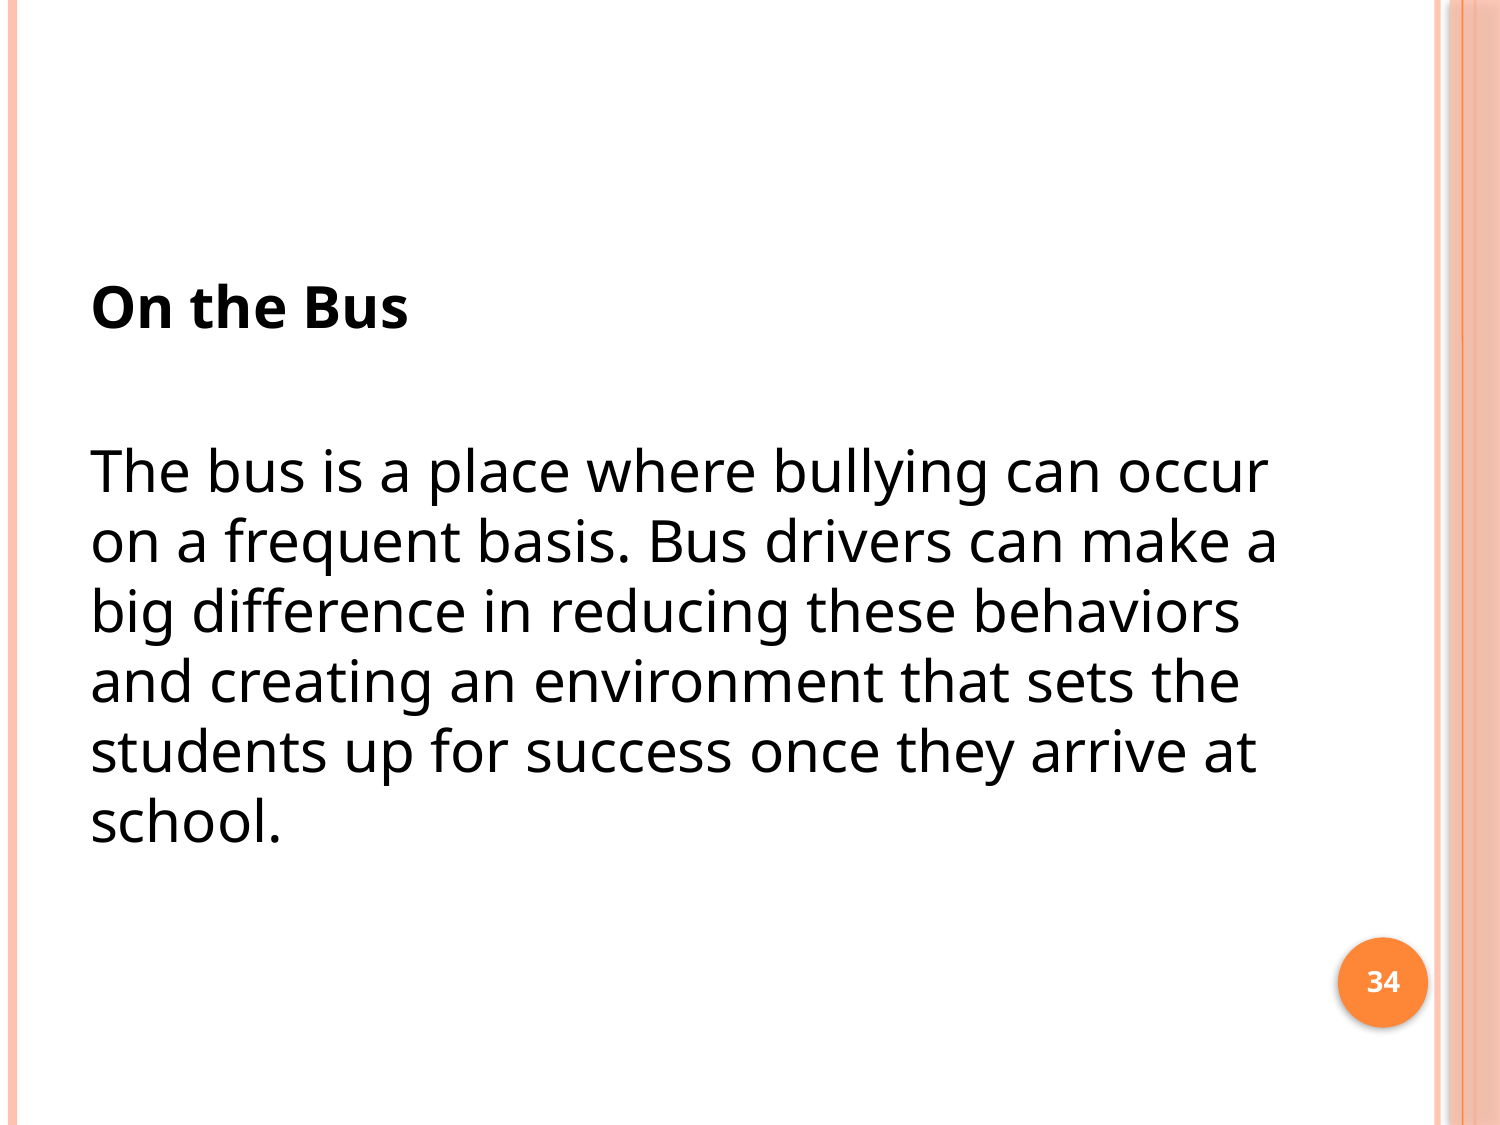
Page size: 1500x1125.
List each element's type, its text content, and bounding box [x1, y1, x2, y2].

list On the Bus The bus is a place where bullying can occur on a frequent basis. Bus drivers can make a big difference in reducing these behaviors and creating an environment that sets the students up for success once they arrive at school. [75, 262, 1300, 1062]
slide_number 34 [1333, 940, 1434, 1026]
